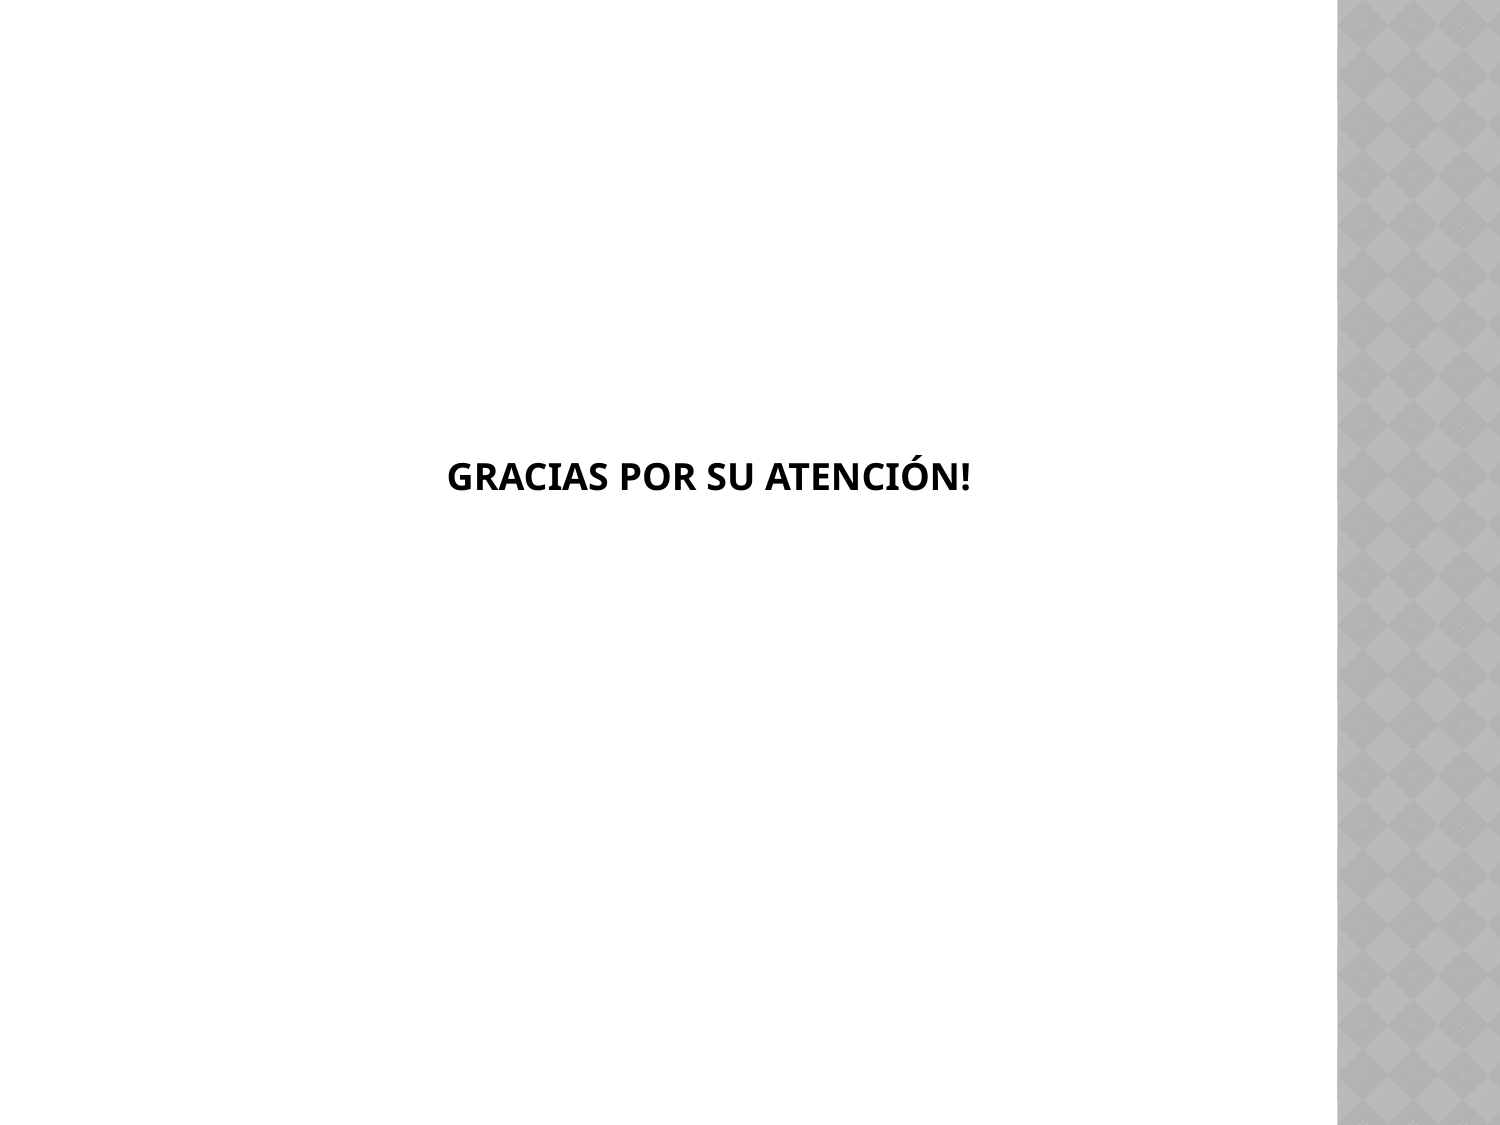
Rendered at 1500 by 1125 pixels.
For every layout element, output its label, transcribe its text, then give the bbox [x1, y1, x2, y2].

text_box GRACIAS POR SU ATENCIÓN! [351, 445, 1067, 505]
